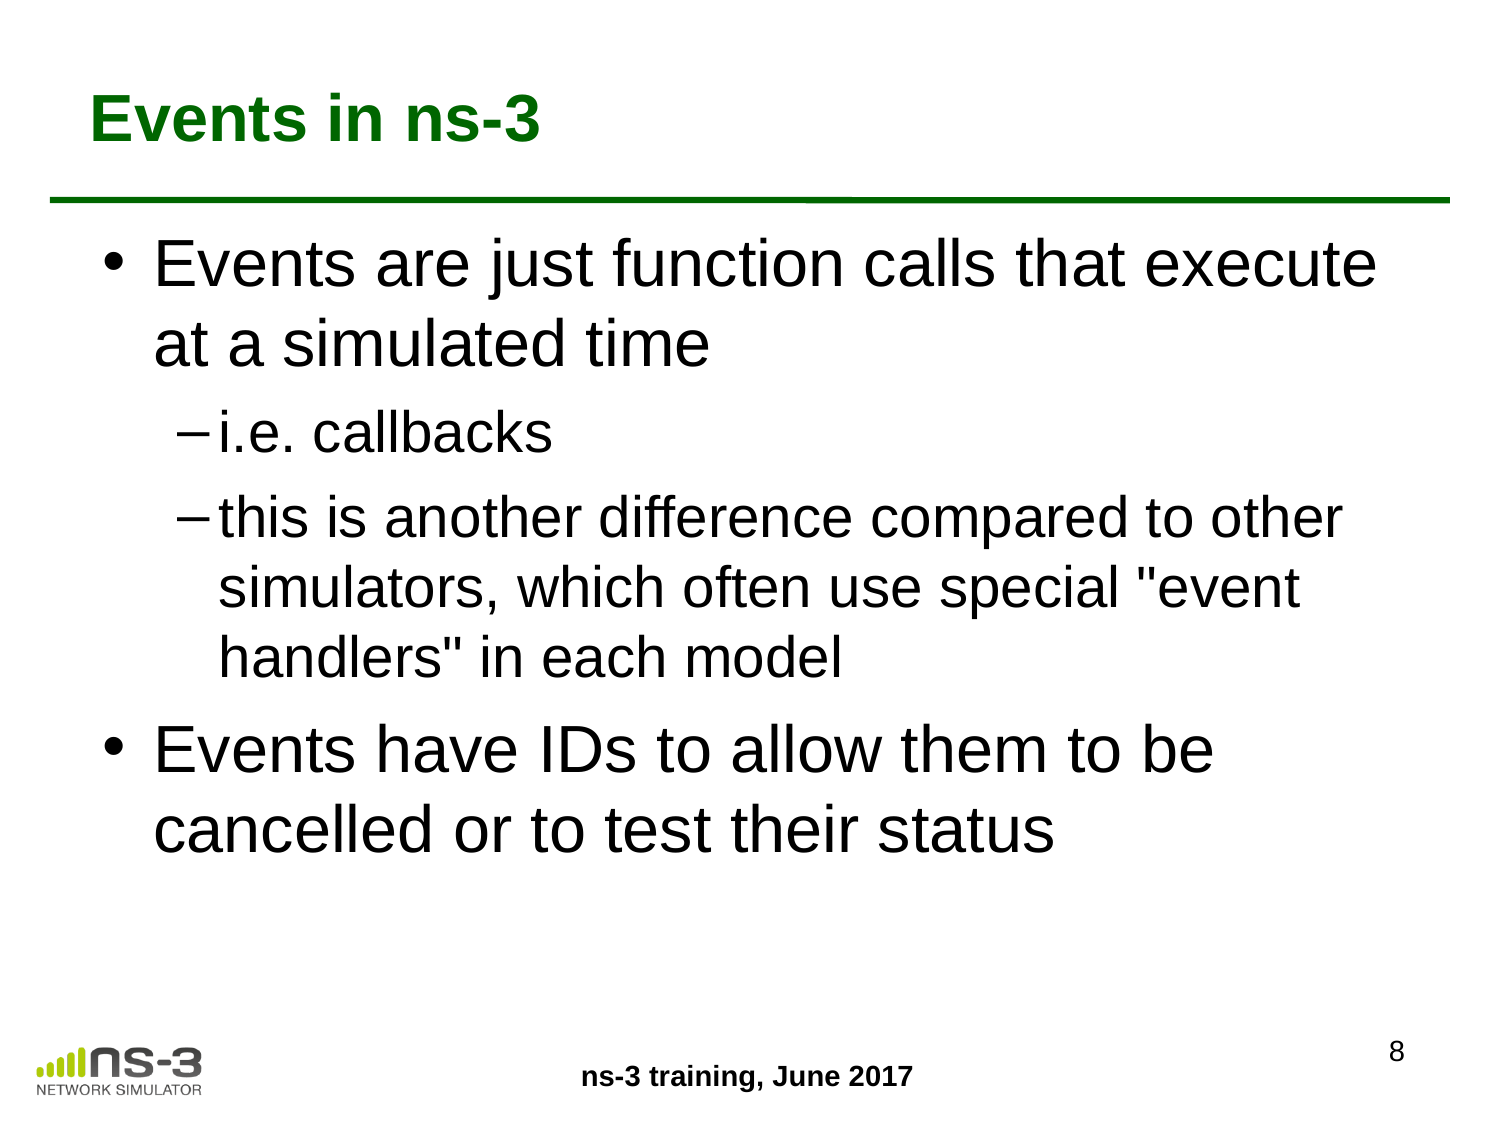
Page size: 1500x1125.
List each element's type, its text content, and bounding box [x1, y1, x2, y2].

list Events are just function calls that execute at a simulated time i.e. callbacks this is another difference compared to other simulators, which often use special "event handlers" in each model Events have IDs to allow them to be cancelled or to test their status [87, 212, 1433, 1012]
footer ns-3 training, June 2017 [512, 1049, 983, 1125]
slide_number 8 [1074, 1024, 1421, 1101]
picture [24, 1017, 213, 1125]
title Events in ns-3 [74, 44, 1421, 186]
